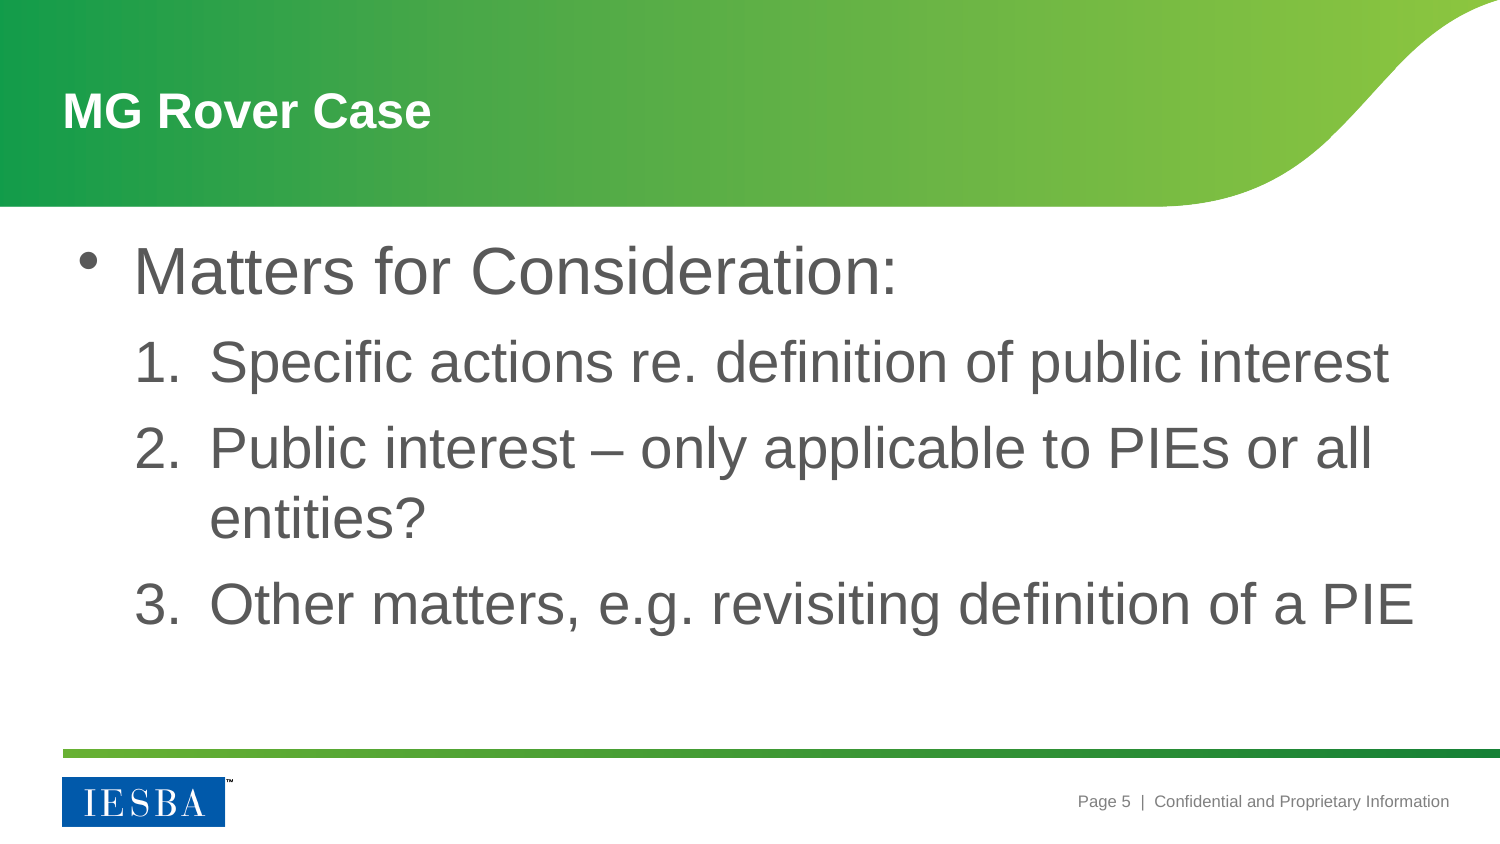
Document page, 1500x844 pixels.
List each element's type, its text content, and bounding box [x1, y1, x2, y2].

picture [62, 777, 233, 827]
title MG Rover Case [62, 75, 1300, 142]
picture [0, 0, 1500, 207]
list Matters for Consideration: Specific actions re. definition of public interest Public interest – only applicable to PIEs or all entities? Other matters, e.g. revisiting definition of a PIE [62, 220, 1450, 724]
